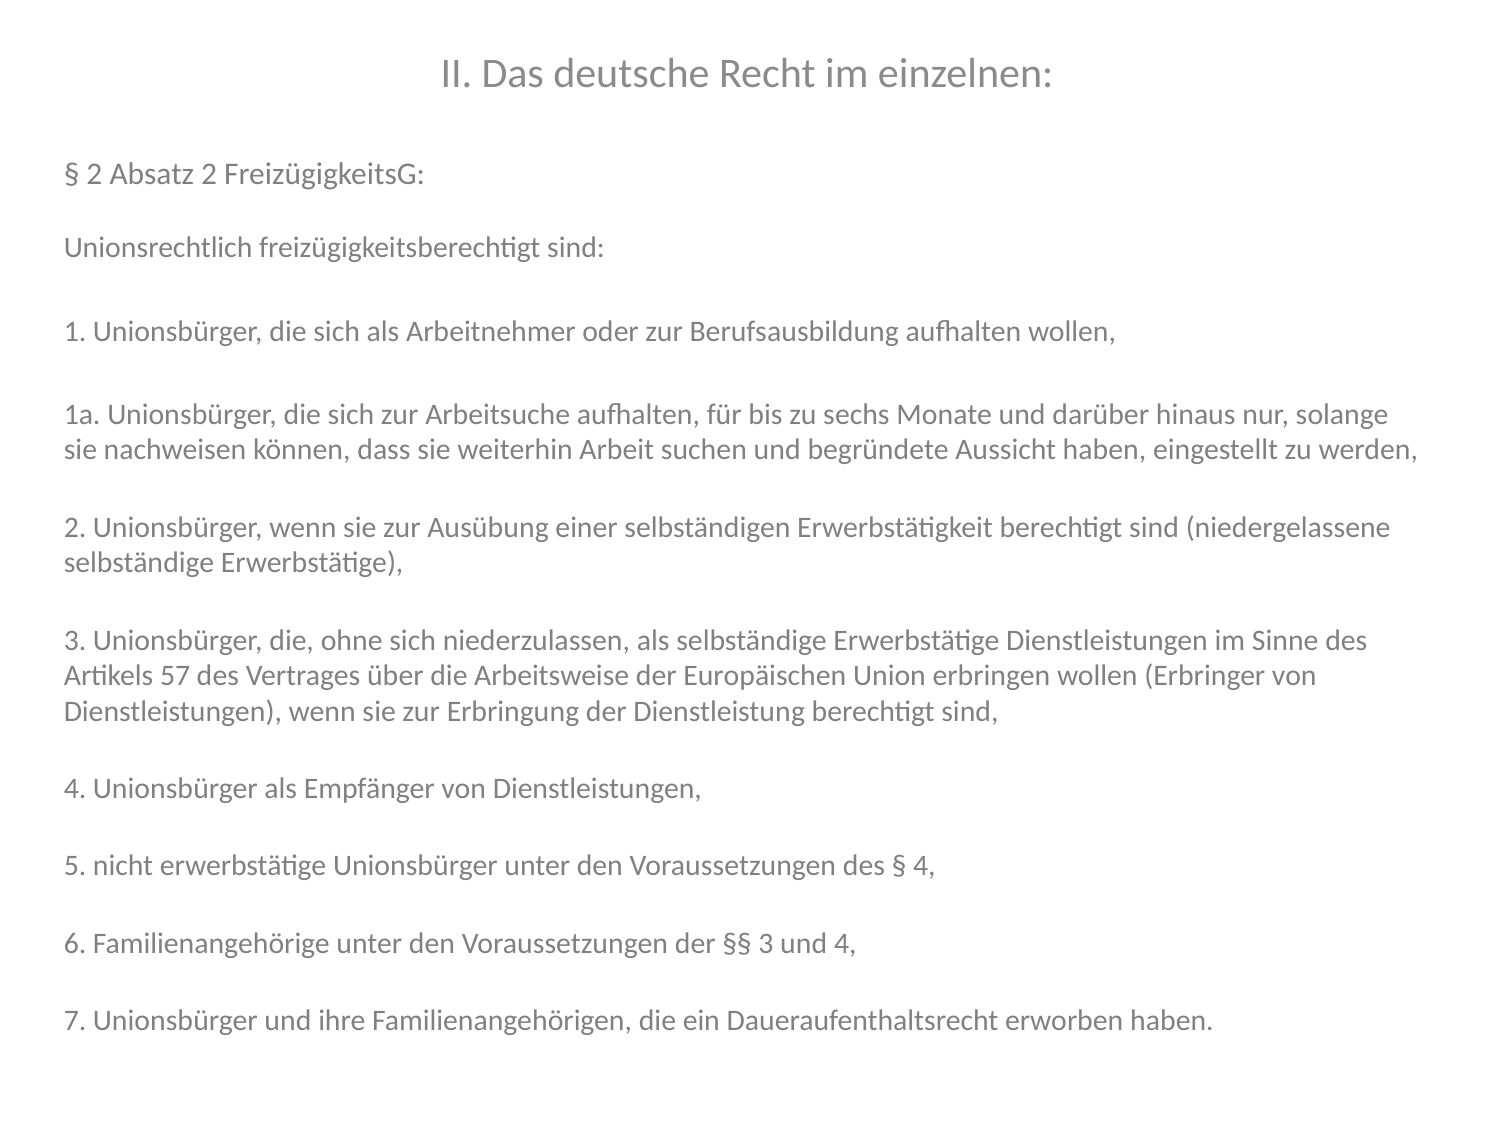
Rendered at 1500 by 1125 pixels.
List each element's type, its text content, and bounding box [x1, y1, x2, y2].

subtitle II. Das deutsche Recht im einzelnen: § 2 Absatz 2 FreizügigkeitsG: Unionsrechtlich freizügigkeitsberechtigt sind: 1. Unionsbürger, die sich als Arbeitnehmer oder zur Berufsausbildung aufhalten wollen, 1a. Unionsbürger, die sich zur Arbeitsuche aufhalten, für bis zu sechs Monate und darüber hinaus nur, solange sie nachweisen können, dass sie weiterhin Arbeit suchen und begründete Aussicht haben, eingestellt zu werden, 2. Unionsbürger, wenn sie zur Ausübung einer selbständigen Erwerbstätigkeit berechtigt sind (niedergelassene selbständige Erwerbstätige), 3. Unionsbürger, die, ohne sich niederzulassen, als selbständige Erwerbstätige Dienstleistungen im Sinne des Artikels 57 des Vertrages über die Arbeitsweise der Europäischen Union erbringen wollen (Erbringer von Dienstleistungen), wenn sie zur Erbringung der Dienstleistung berechtigt sind, 4. Unionsbürger als Empfänger von Dienstleistungen, 5. nicht erwerbstätige Unionsbürger unter den Voraussetzungen des § 4, 6. Familienangehörige unter den Voraussetzungen der §§ 3 und 4, 7. Unionsbürger und ihre Familienangehörigen, die ein Daueraufenthaltsrecht erworben haben. [48, 13, 1446, 1125]
